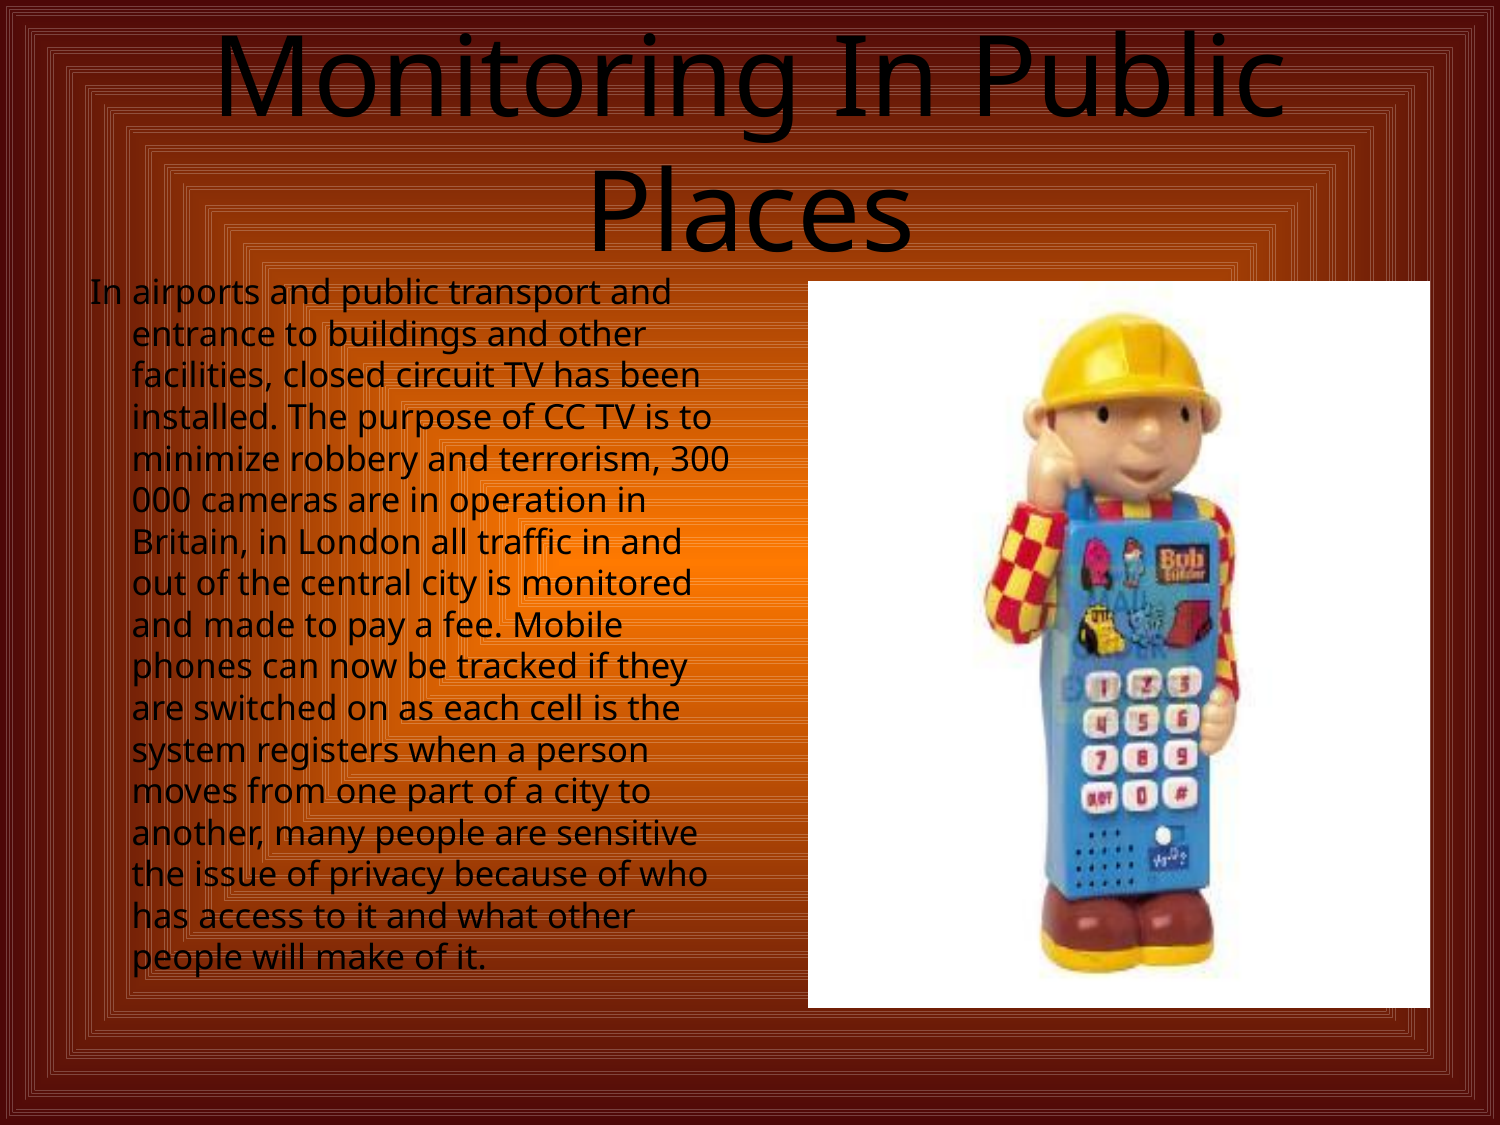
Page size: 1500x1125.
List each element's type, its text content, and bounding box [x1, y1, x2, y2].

title Monitoring In Public Places [75, 45, 1425, 233]
list In airports and public transport and entrance to buildings and other facilities, closed circuit TV has been installed. The purpose of CC TV is to minimize robbery and terrorism, 300 000 cameras are in operation in Britain, in London all traffic in and out of the central city is monitored and made to pay a fee. Mobile phones can now be tracked if they are switched on as each cell is the system registers when a person moves from one part of a city to another, many people are sensitive the issue of privacy because of who has access to it and what other people will make of it. [75, 262, 750, 1005]
picture [808, 280, 1430, 1008]
